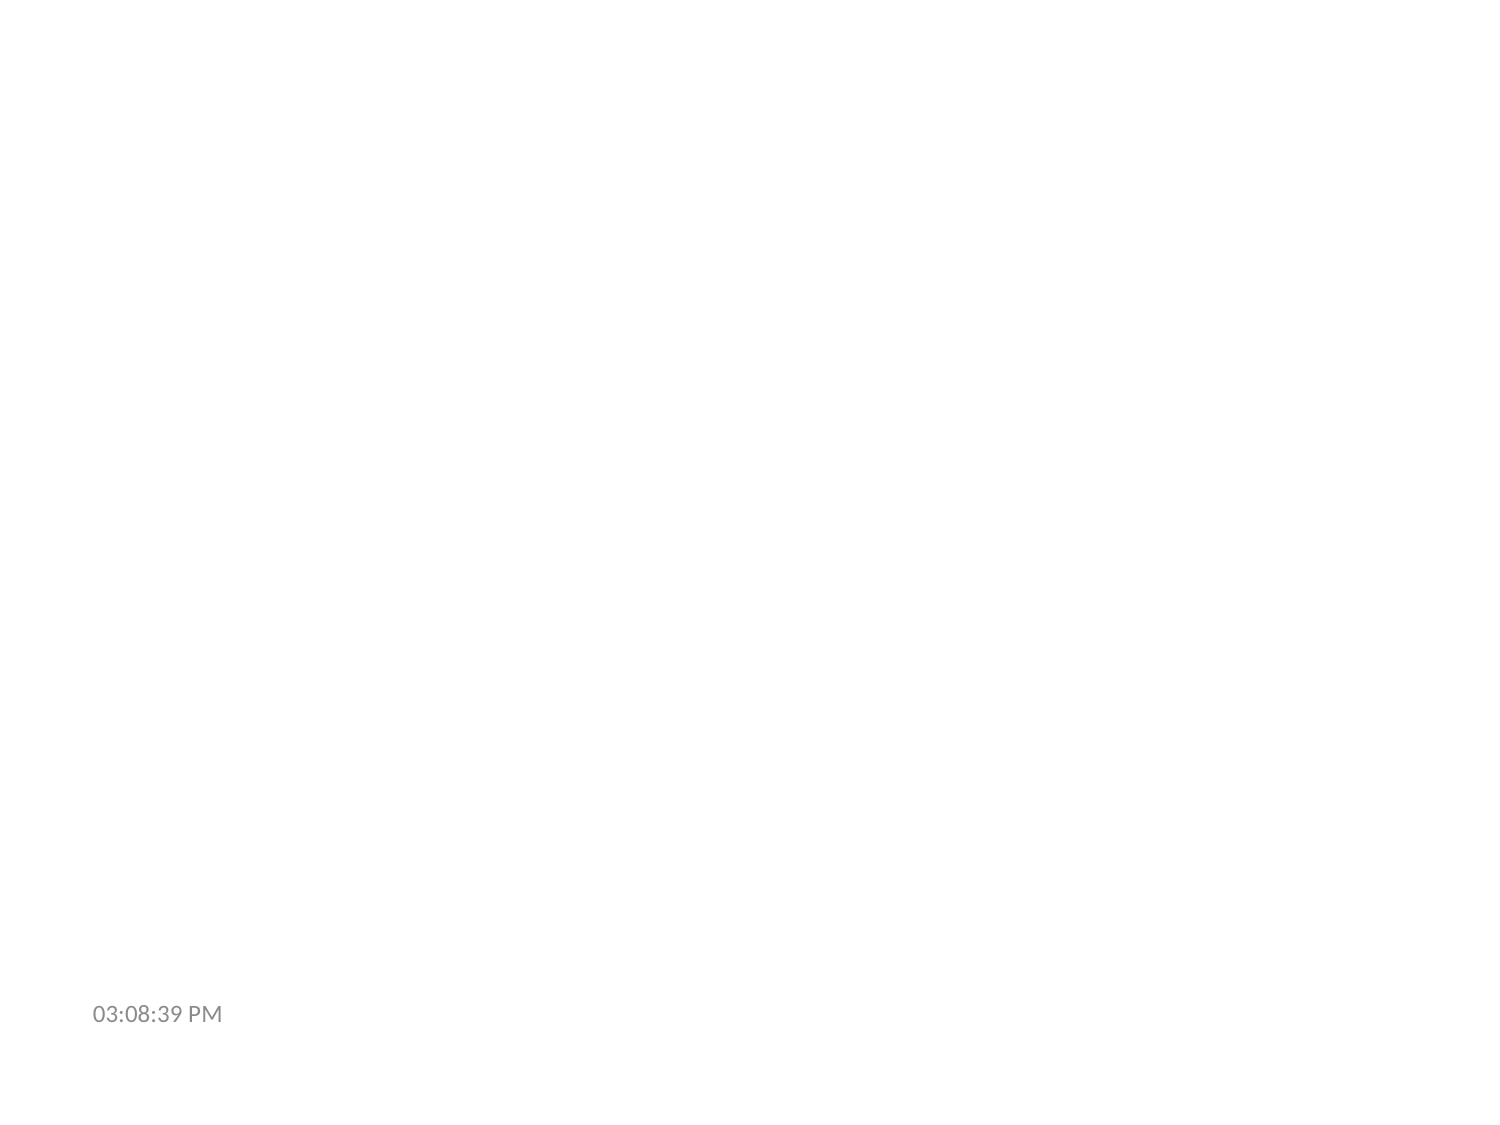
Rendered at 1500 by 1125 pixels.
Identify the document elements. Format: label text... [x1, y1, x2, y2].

text_box 3:35:09 PM [77, 982, 428, 1043]
